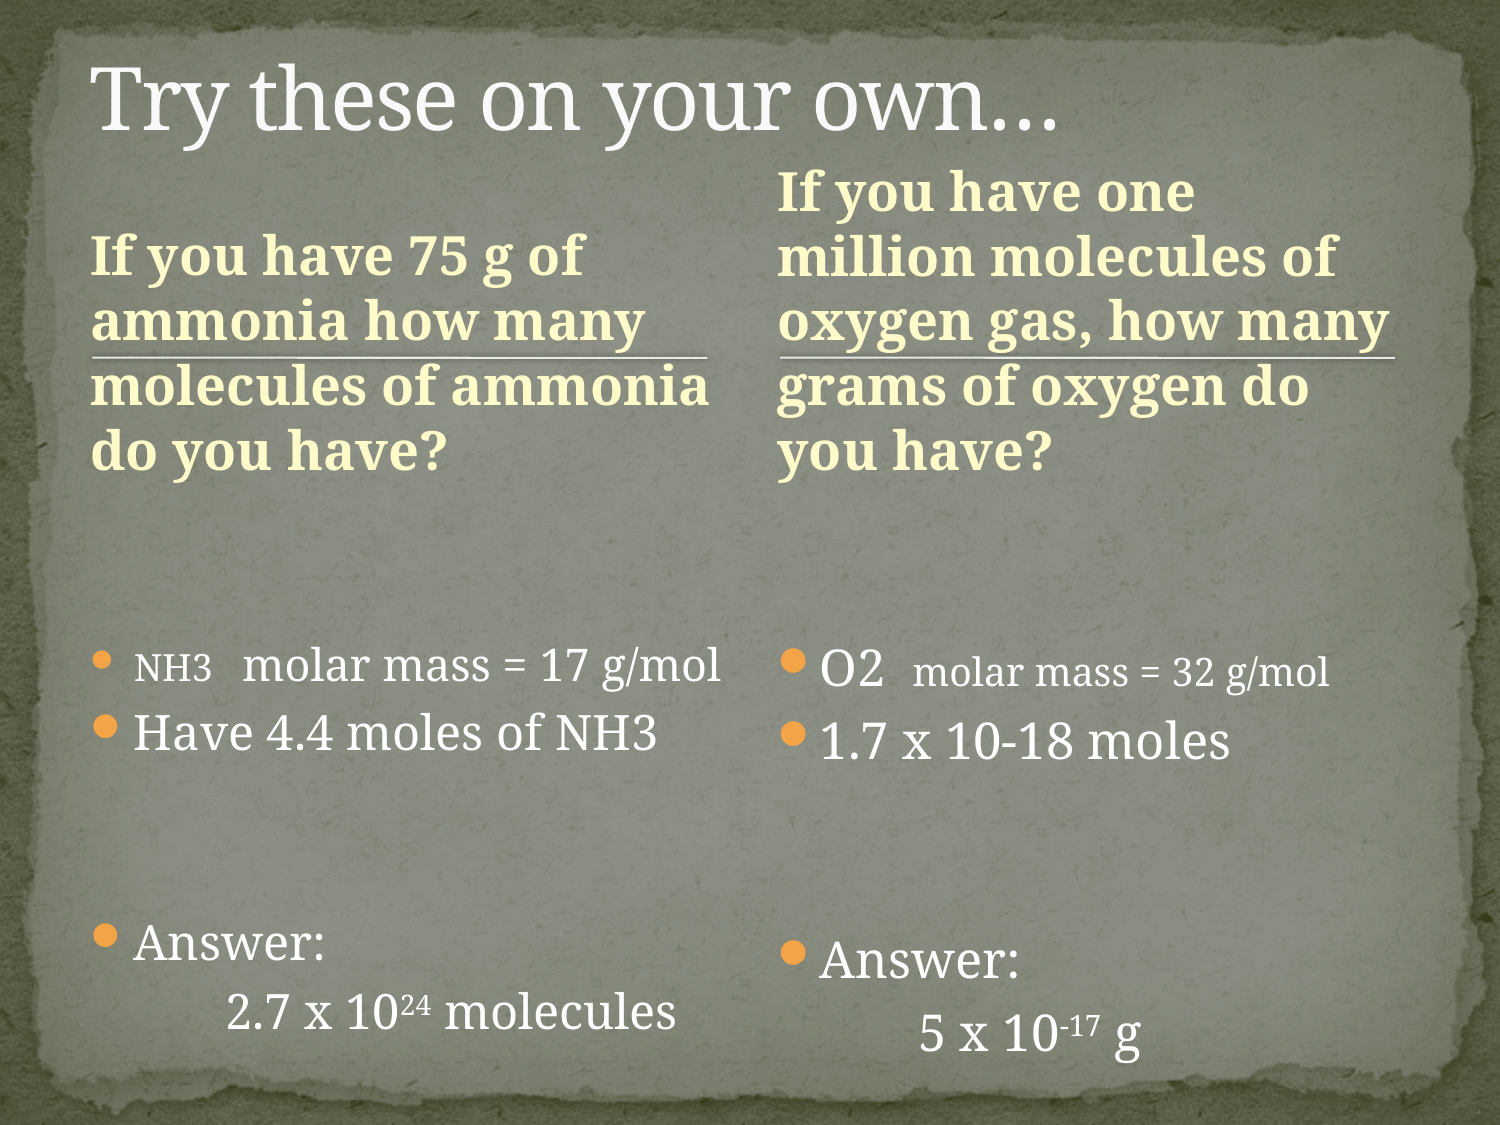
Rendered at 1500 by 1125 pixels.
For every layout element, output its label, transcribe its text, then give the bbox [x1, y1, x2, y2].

list If you have 75 g of ammonia how many molecules of ammonia do you have? [73, 160, 740, 491]
list O2 molar mass = 32 g/mol 1.7 x 10-18 moles Answer: 5 x 10-17 g [762, 628, 1425, 1072]
title Try these on your own… [74, 25, 1425, 156]
list NH3 molar mass = 17 g/mol Have 4.4 moles of NH3 Answer: 2.7 x 1024 molecules [75, 629, 738, 1072]
list If you have one million molecules of oxygen gas, how many grams of oxygen do you have? [760, 228, 1427, 491]
